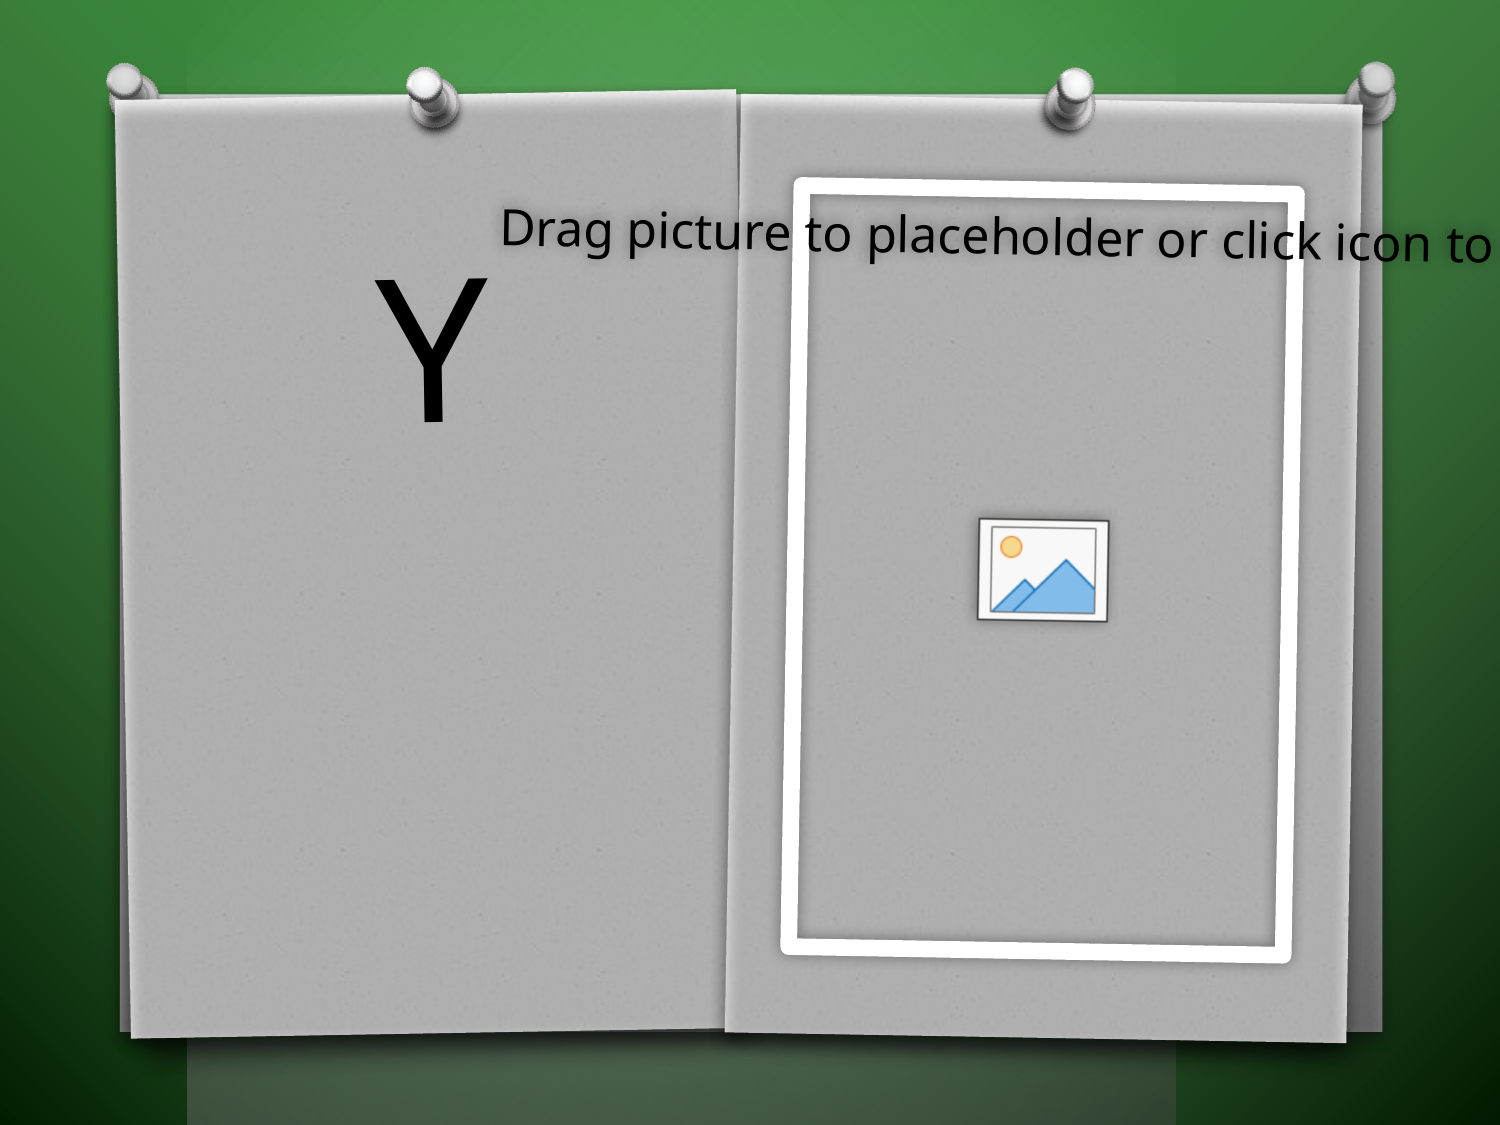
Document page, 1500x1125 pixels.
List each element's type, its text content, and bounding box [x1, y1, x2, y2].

picture [1016, 41, 1138, 162]
picture [803, 197, 1282, 943]
title Y [179, 222, 687, 475]
picture [375, 33, 497, 157]
